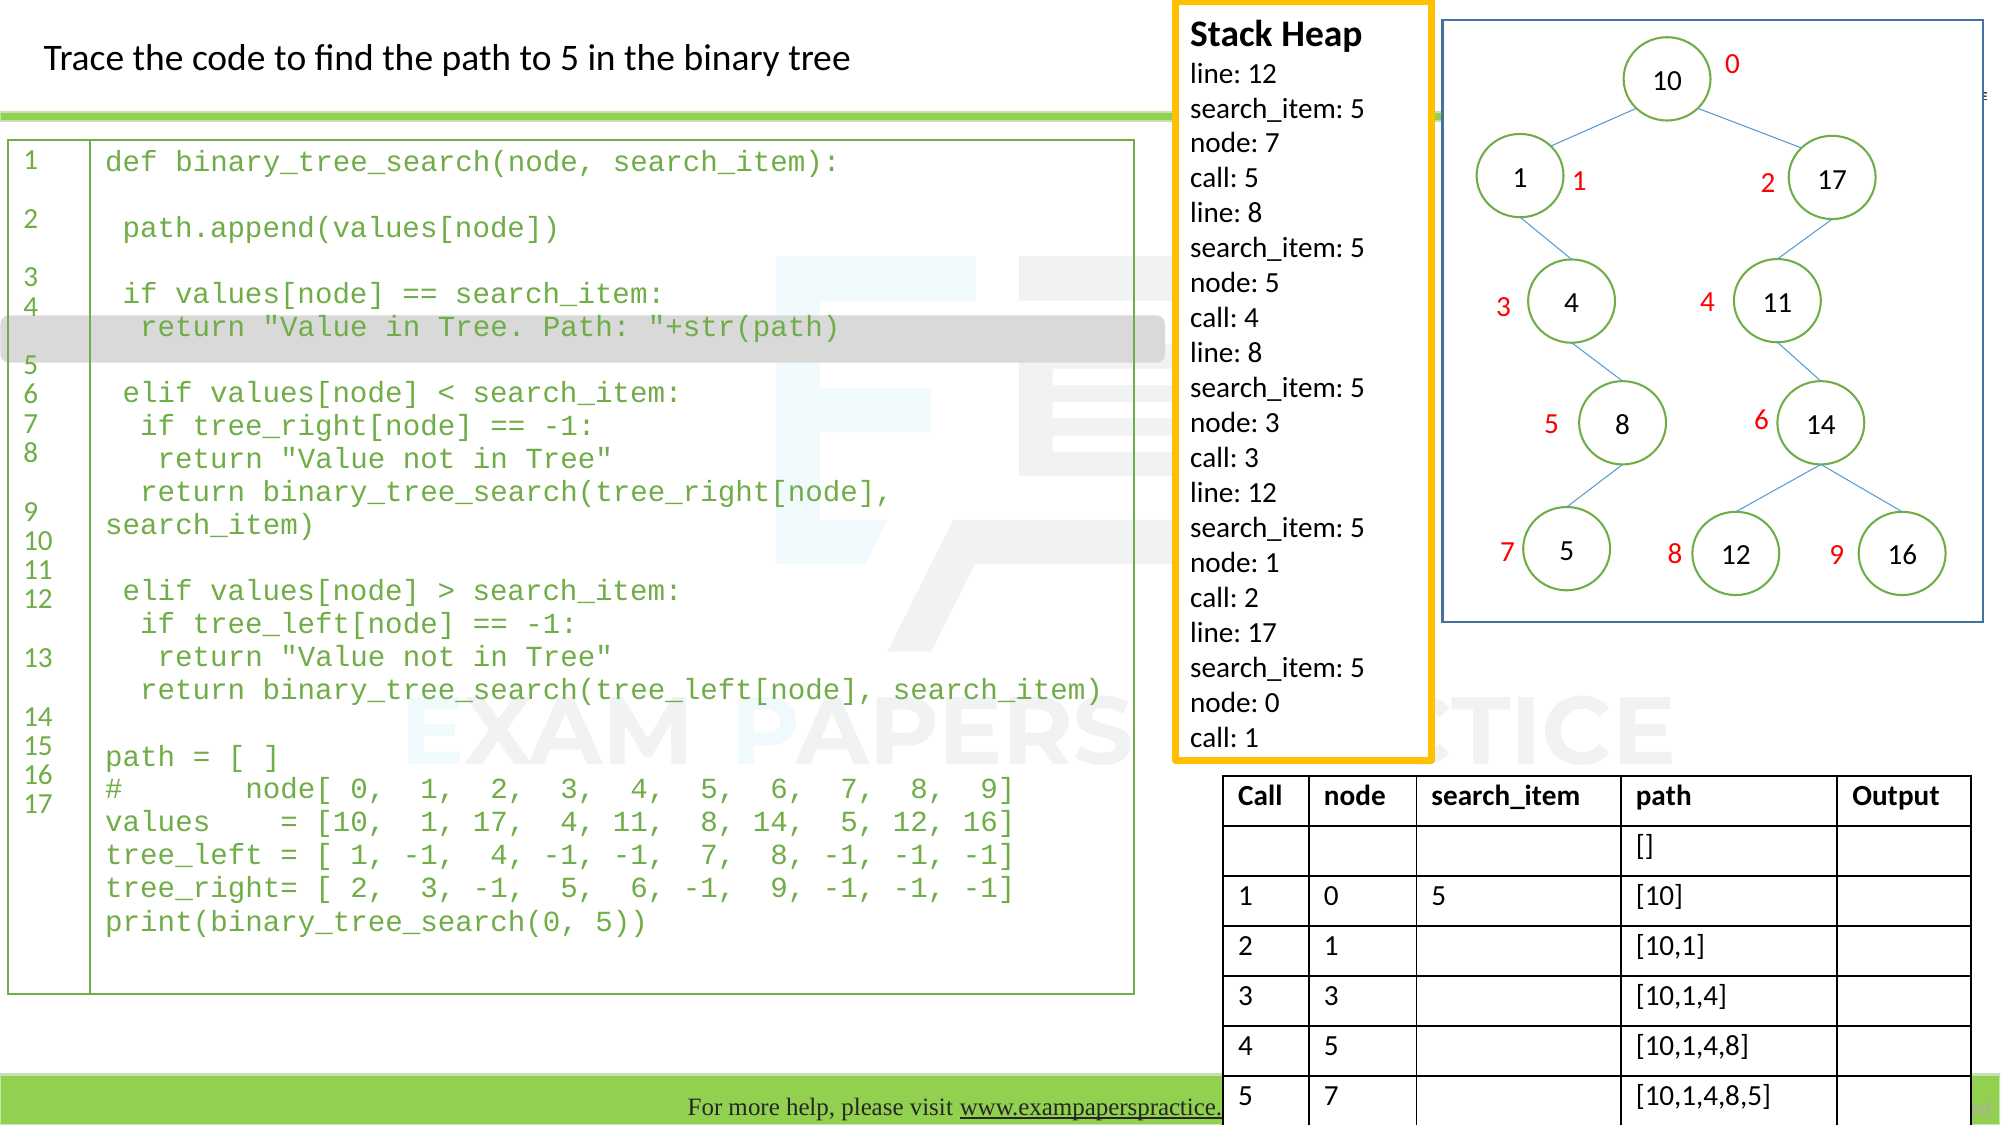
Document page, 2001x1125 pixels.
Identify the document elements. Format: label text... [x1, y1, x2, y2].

table_cell 5 [1224, 1077, 1308, 1125]
table_cell [1417, 977, 1620, 1025]
text_box [0, 315, 7, 363]
table_header path [1622, 777, 1836, 825]
table_cell 5 [1417, 877, 1620, 925]
table_cell 3 [1224, 977, 1308, 1025]
table_header 1 2 3 4 5 6 7 8 9 10 11 12 13 14 15 16 17 [9, 141, 89, 993]
table_cell [10,1,4,8] [1622, 1027, 1836, 1075]
table_cell 1 [1224, 877, 1308, 925]
table_cell [1224, 827, 1308, 875]
table_cell [10,1,4] [1622, 977, 1836, 1025]
table_cell 7 [1310, 1077, 1416, 1125]
table_cell [10,1] [1622, 927, 1836, 975]
table_cell 5 [1310, 1027, 1416, 1075]
text_box Stack Heap line: 12 search_item: 5 node: 7 call: 5 line: 8 search_item: 5 node: 5 call: 4 line: 8 search_item: 5 node: 3 call: 3 line: 12 search_item: 5 node: 1 call: 2 line: 17 search_item: 5 node: 0 call: 1 [1175, 1, 1432, 761]
table_cell [1838, 877, 1970, 925]
table_cell [1838, 927, 1970, 975]
table_cell [1417, 1027, 1620, 1075]
table_cell [1417, 927, 1620, 975]
table_header search_item [1417, 777, 1620, 825]
table_header def binary_tree_search(node, search_item): path.append(values[node]) if values[node] == search_item: return "Value in Tree. Path: "+str(path) elif values[node] < search_item: if tree_right[node] == -1: return "Value not in Tree" return binary_tree_search(tree_right[node], search_item) elif values[node] > search_item: if tree_left[node] == -1: return "Value not in Tree" return binary_tree_search(tree_left[node], search_item) path = [ ] # node[ 0, 1, 2, 3, 4, 5, 6, 7, 8, 9] values = [10, 1, 17, 4, 11, 8, 14, 5, 12, 16] tree_left = [ 1, -1, 4, -1, -1, 7, 8, -1, -1, -1] tree_right= [ 2, 3, -1, 5, 6, -1, 9, -1, -1, -1] print(binary_tree_search(0, 5)) [91, 141, 1133, 993]
table_cell 3 [1310, 977, 1416, 1025]
table_header Call [1224, 777, 1308, 825]
table_cell 1 [1310, 927, 1416, 975]
table_cell [1838, 1027, 1970, 1075]
table_cell 2 [1224, 927, 1308, 975]
text_box Trace the code to find the path to 5 in the binary tree [28, 25, 1072, 86]
table_cell [1838, 1077, 1970, 1125]
table_header Output [1838, 777, 1970, 825]
table_cell [1417, 1077, 1620, 1125]
table_header node [1310, 777, 1416, 825]
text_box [1442, 20, 1984, 623]
table_cell 0 [1310, 877, 1416, 925]
table_cell [10,1,4,8,5] [1622, 1077, 1836, 1125]
table_cell 4 [1224, 1027, 1308, 1075]
table_cell [1417, 827, 1620, 875]
table_cell [1838, 827, 1970, 875]
table_cell [1838, 977, 1970, 1025]
table_cell [] [1622, 827, 1836, 875]
text_box [1135, 315, 1166, 363]
table_cell [10] [1622, 877, 1836, 925]
table_cell [1310, 827, 1416, 875]
